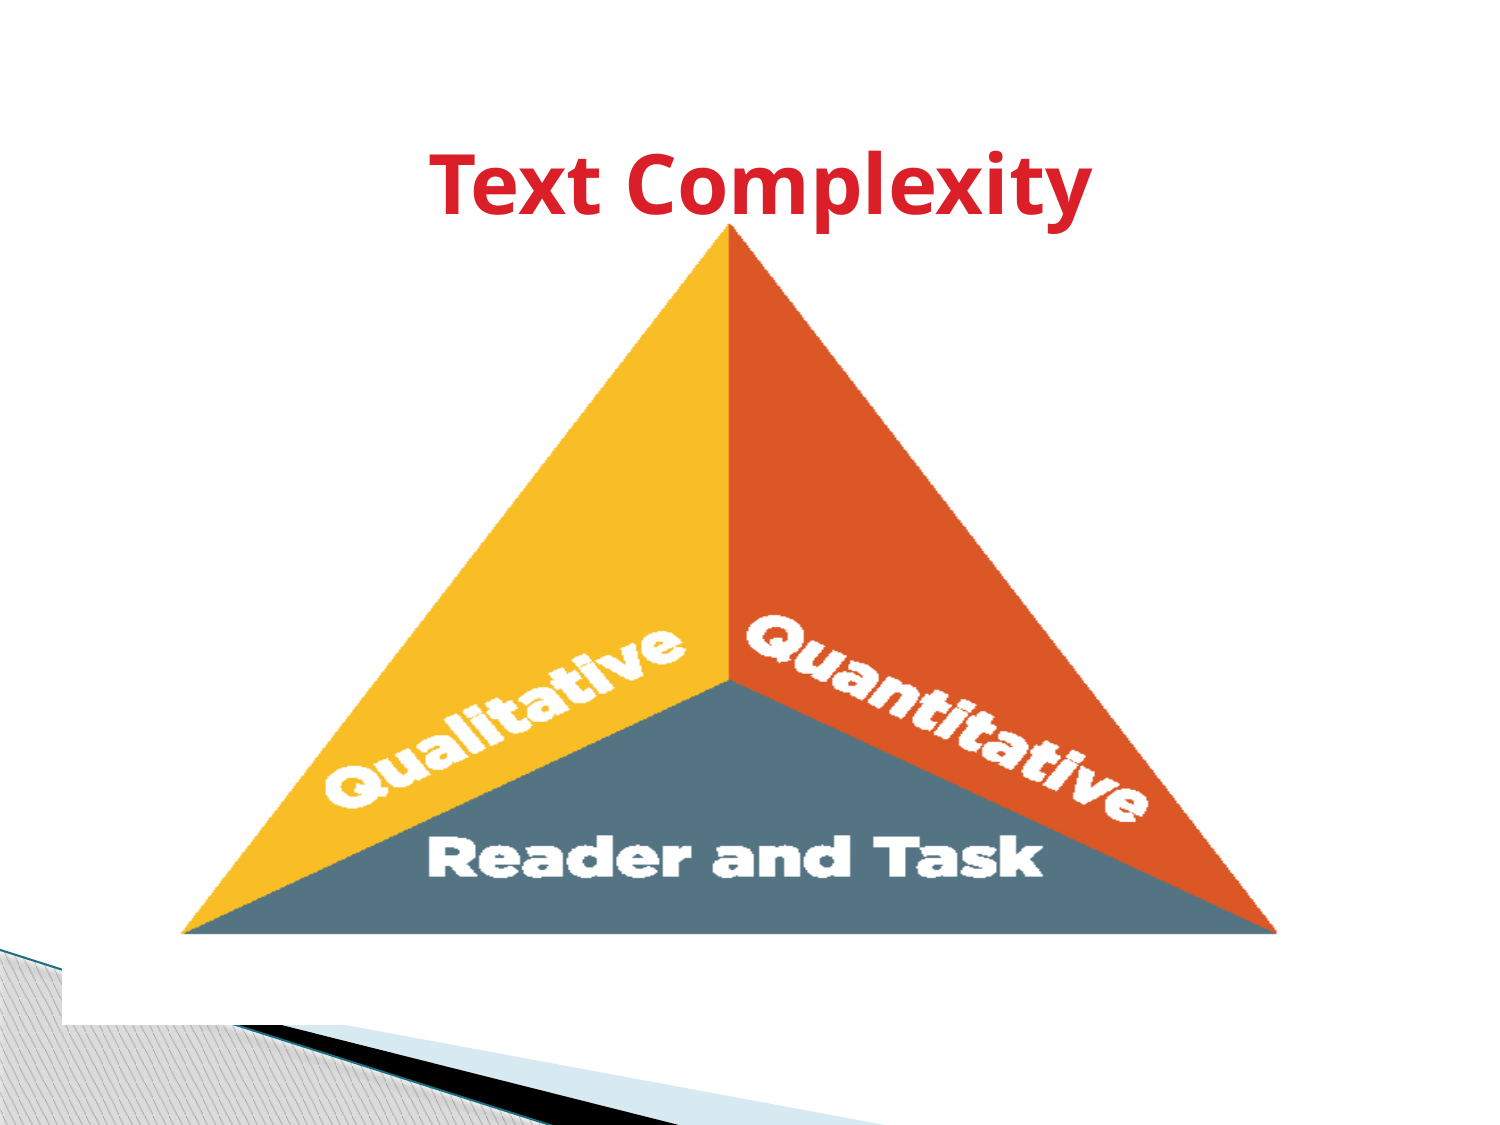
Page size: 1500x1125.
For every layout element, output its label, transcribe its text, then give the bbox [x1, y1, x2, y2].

title Text Complexity [75, 99, 1425, 263]
picture [62, 124, 1401, 1026]
